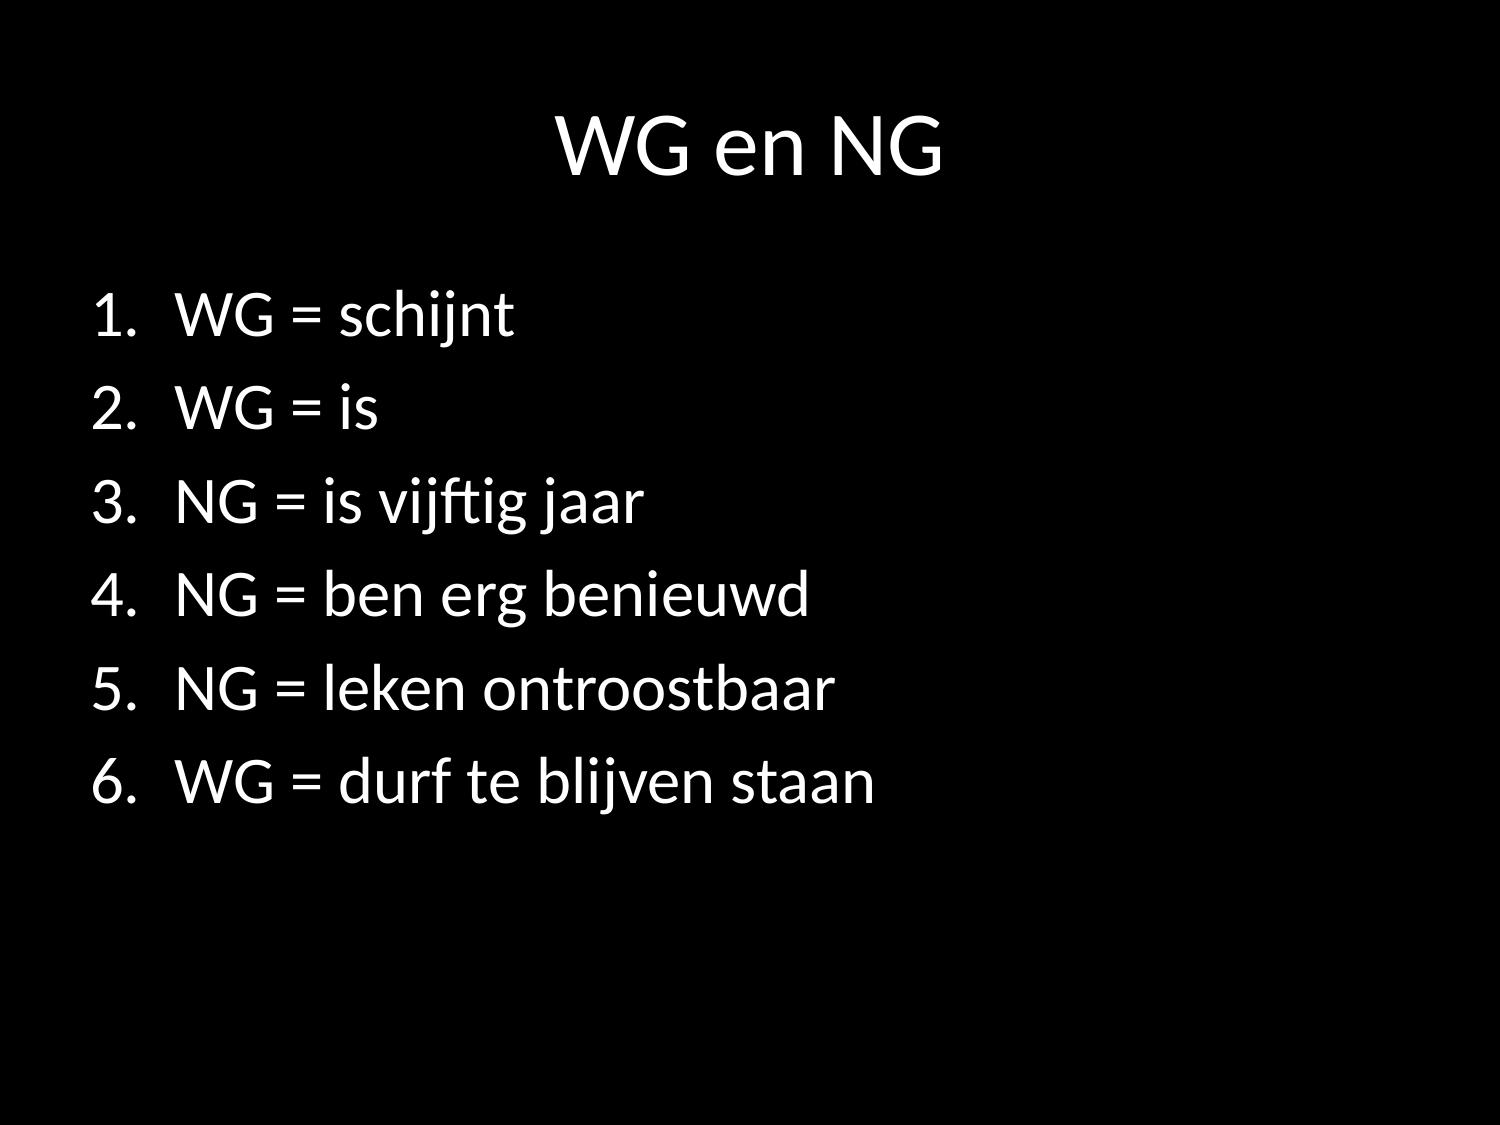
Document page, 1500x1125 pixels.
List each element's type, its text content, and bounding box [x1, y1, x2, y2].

title WG en NG [75, 45, 1425, 233]
list WG = schijnt WG = is NG = is vijftig jaar NG = ben erg benieuwd NG = leken ontroostbaar WG = durf te blijven staan [75, 262, 1425, 1005]
